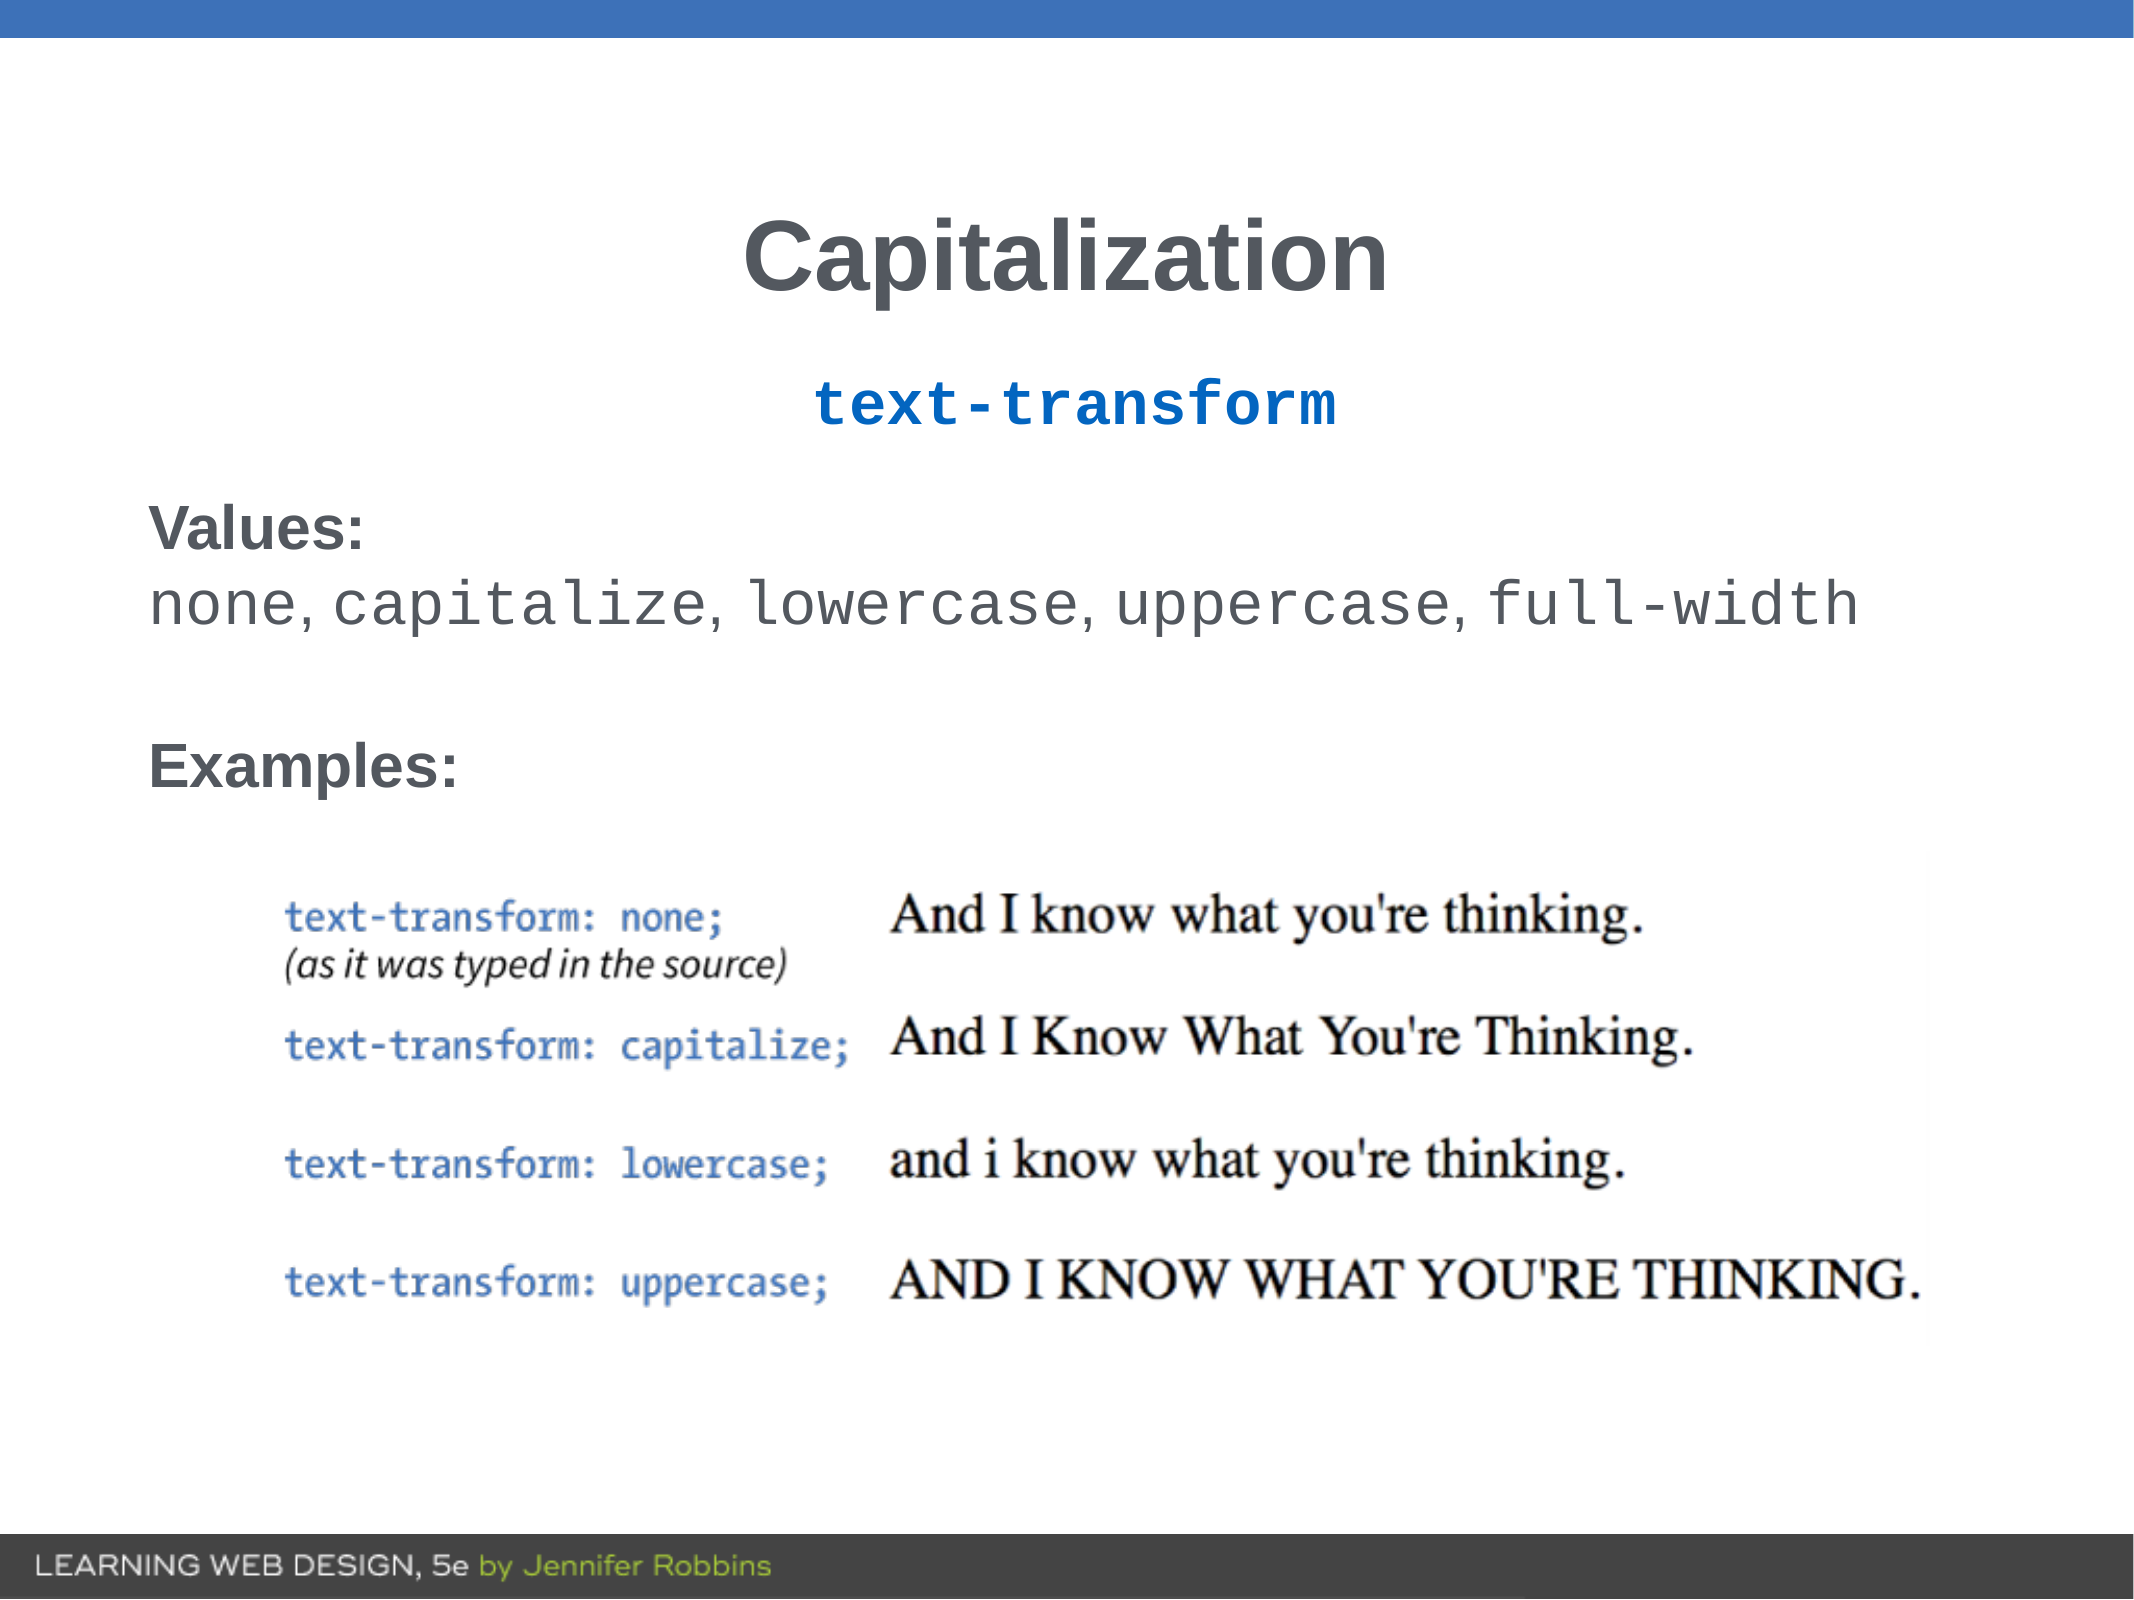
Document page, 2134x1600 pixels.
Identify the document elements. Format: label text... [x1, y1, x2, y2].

list text-transform Values: none, capitalize, lowercase, uppercase, full-width Examples: [139, 353, 2010, 1498]
picture [0, 1534, 2134, 1599]
picture [278, 844, 1946, 1360]
title Capitalization [155, 72, 1978, 353]
